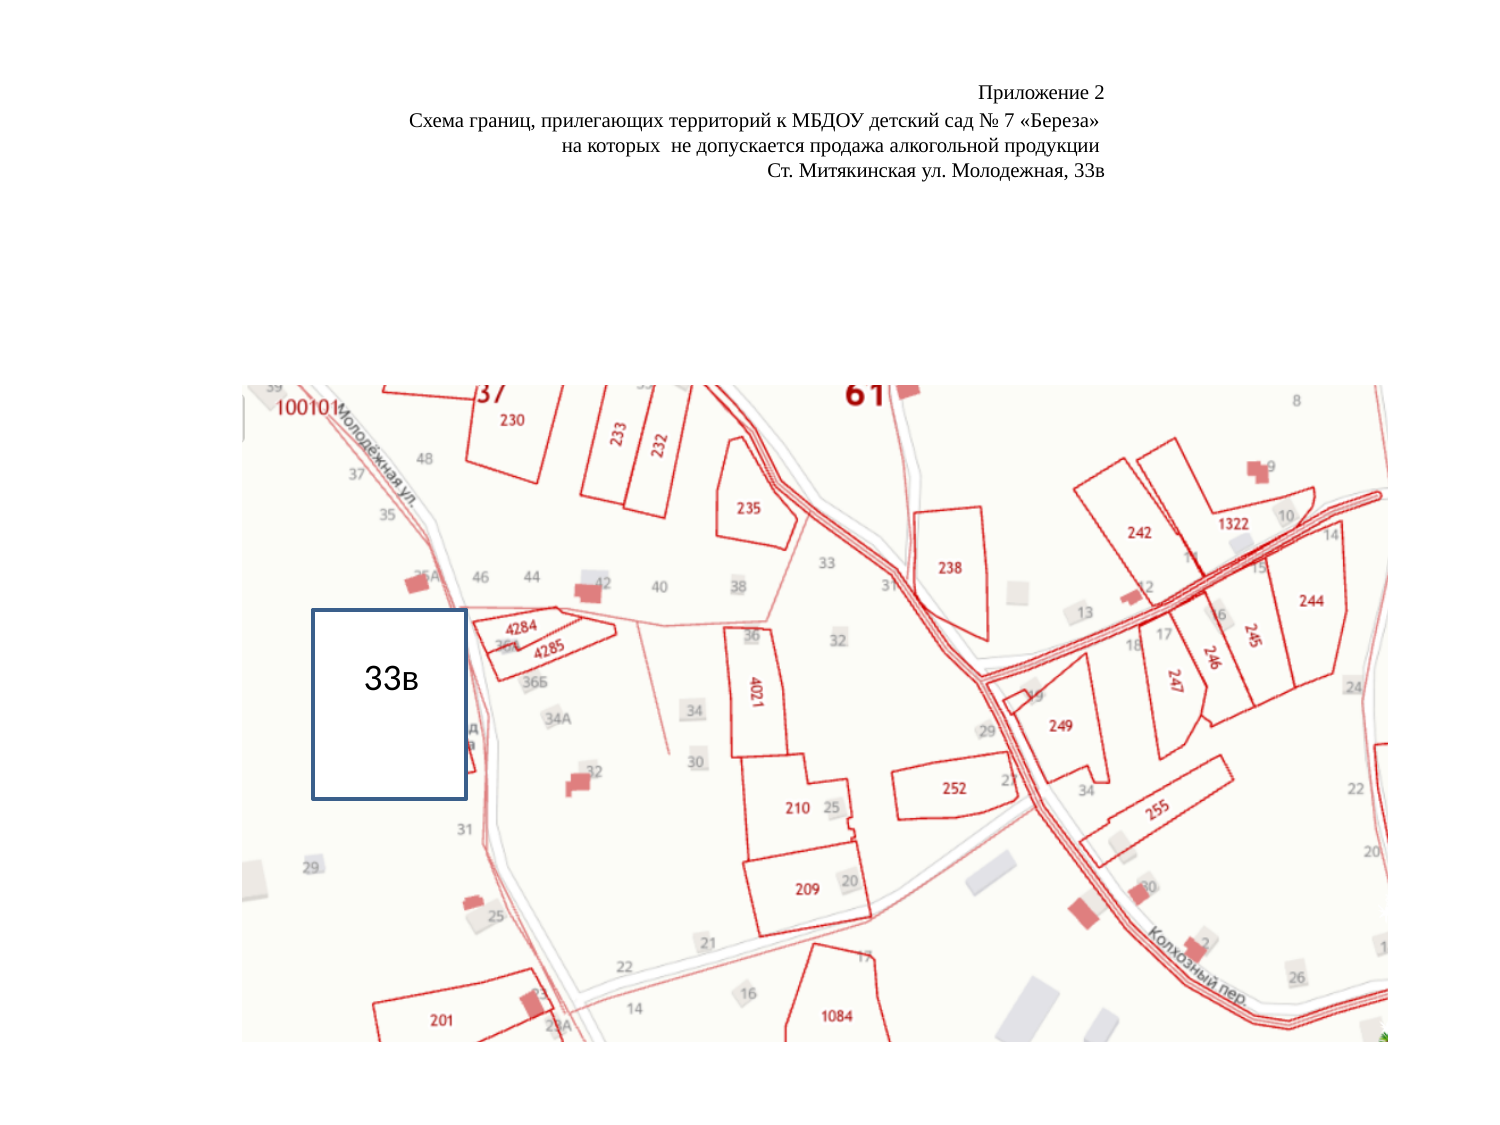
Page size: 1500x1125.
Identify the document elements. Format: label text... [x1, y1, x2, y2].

picture [241, 385, 1389, 1043]
text_box Приложение 2 Схема границ, прилегающих территорий к МБДОУ детский сад № 7 «Береза» на которых не допускается продажа алкогольной продукции Ст. Митякинская ул. Молодежная, 33в [394, 54, 1120, 235]
